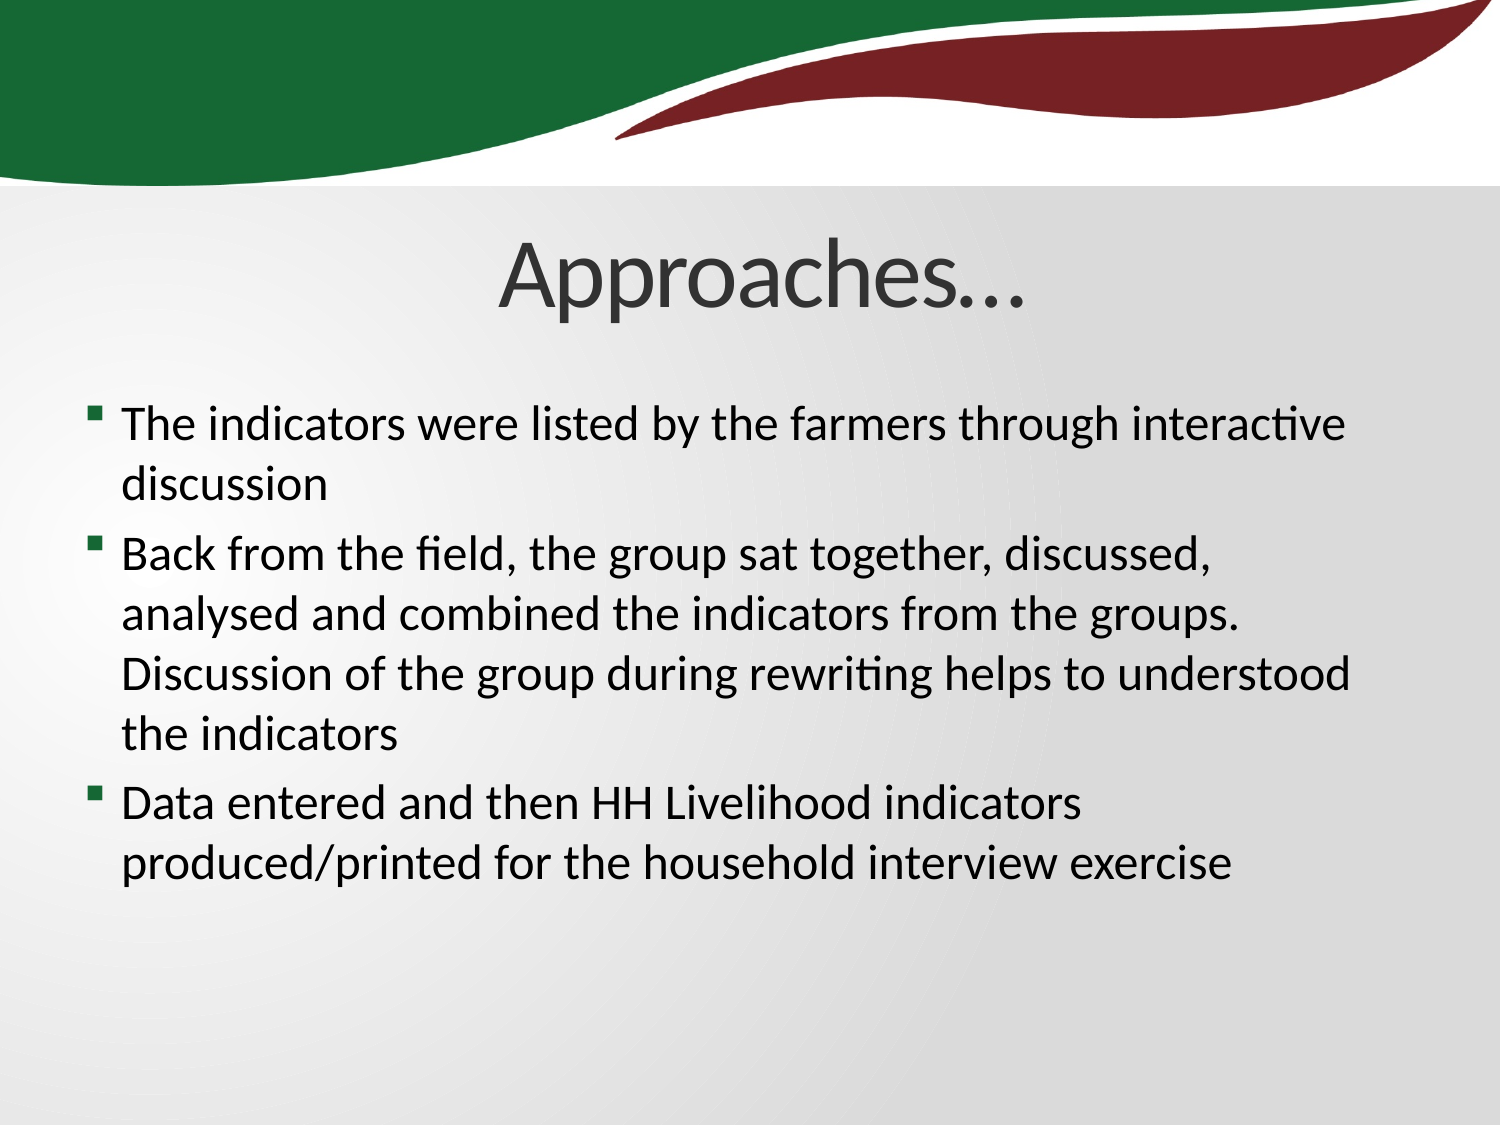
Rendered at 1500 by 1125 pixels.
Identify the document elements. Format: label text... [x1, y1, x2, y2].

picture [0, 0, 1500, 186]
title Approaches… [87, 200, 1438, 388]
list The indicators were listed by the farmers through interactive discussion Back from the field, the group sat together, discussed, analysed and combined the indicators from the groups. Discussion of the group during rewriting helps to understood the indicators Data entered and then HH Livelihood indicators produced/printed for the household interview exercise [50, 382, 1400, 1038]
